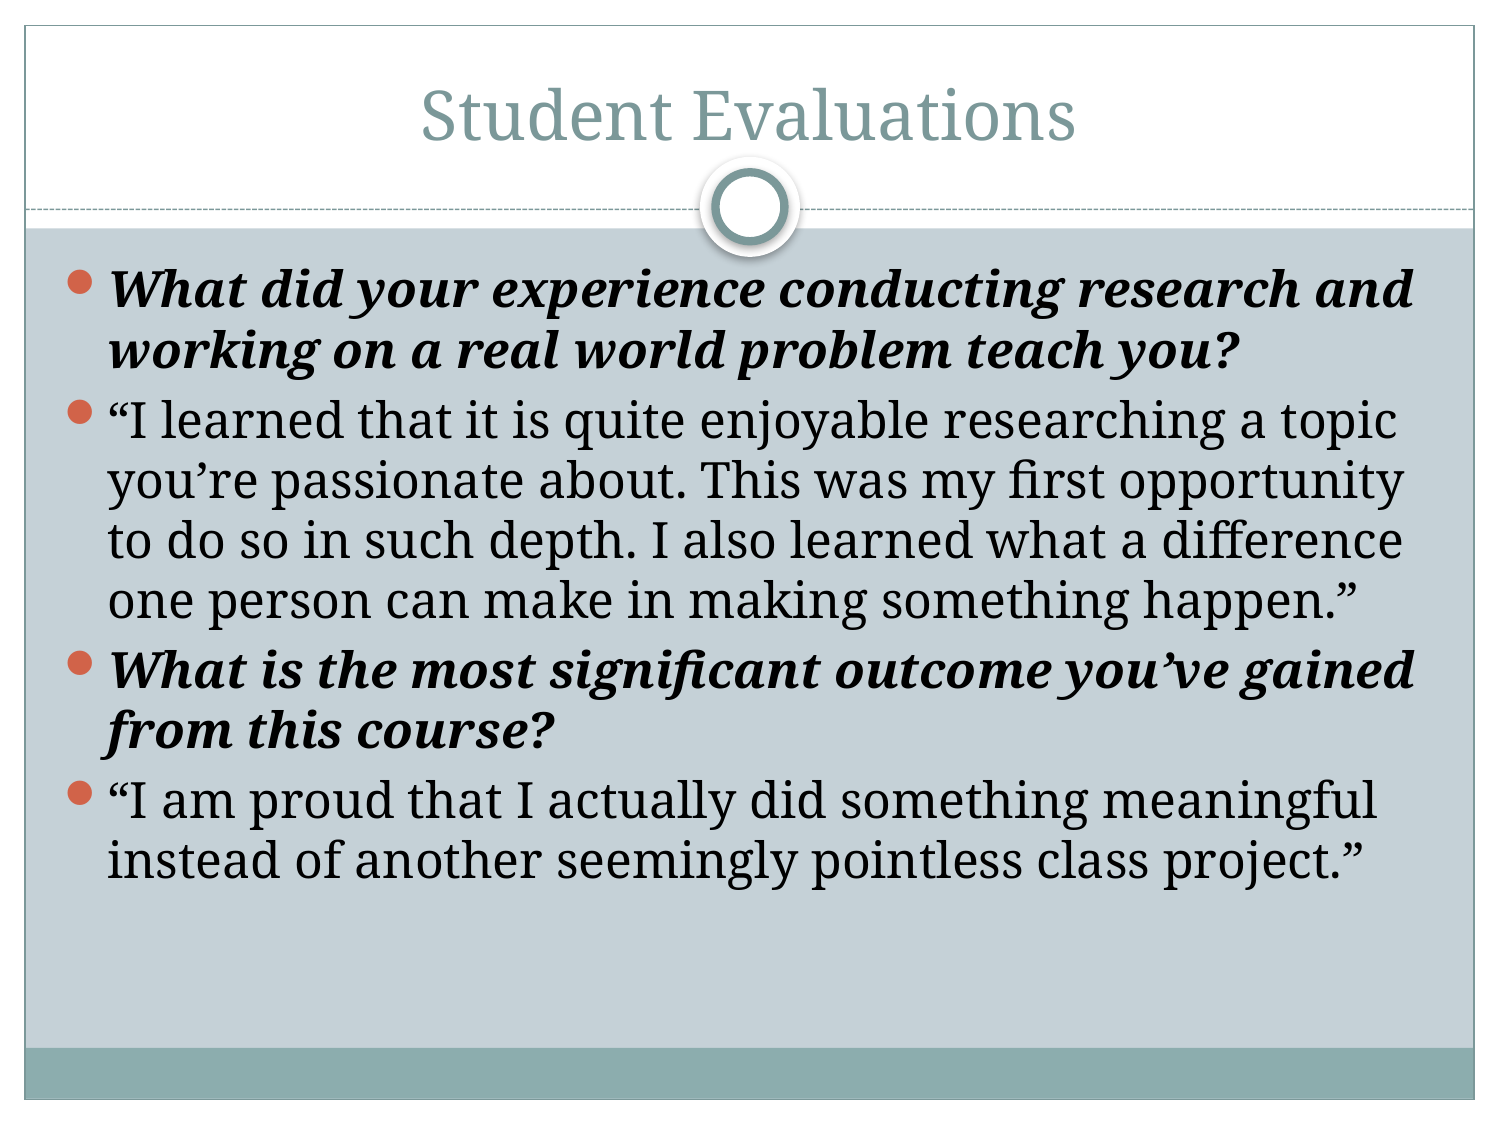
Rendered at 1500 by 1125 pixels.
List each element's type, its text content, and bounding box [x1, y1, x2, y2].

title Student Evaluations [49, 37, 1450, 162]
list What did your experience conducting research and working on a real world problem teach you? “I learned that it is quite enjoyable researching a topic you’re passionate about. This was my first opportunity to do so in such depth. I also learned what a difference one person can make in making something happen.” What is the most significant outcome you’ve gained from this course? “I am proud that I actually did something meaningful instead of another seemingly pointless class project.” [49, 250, 1445, 1001]
